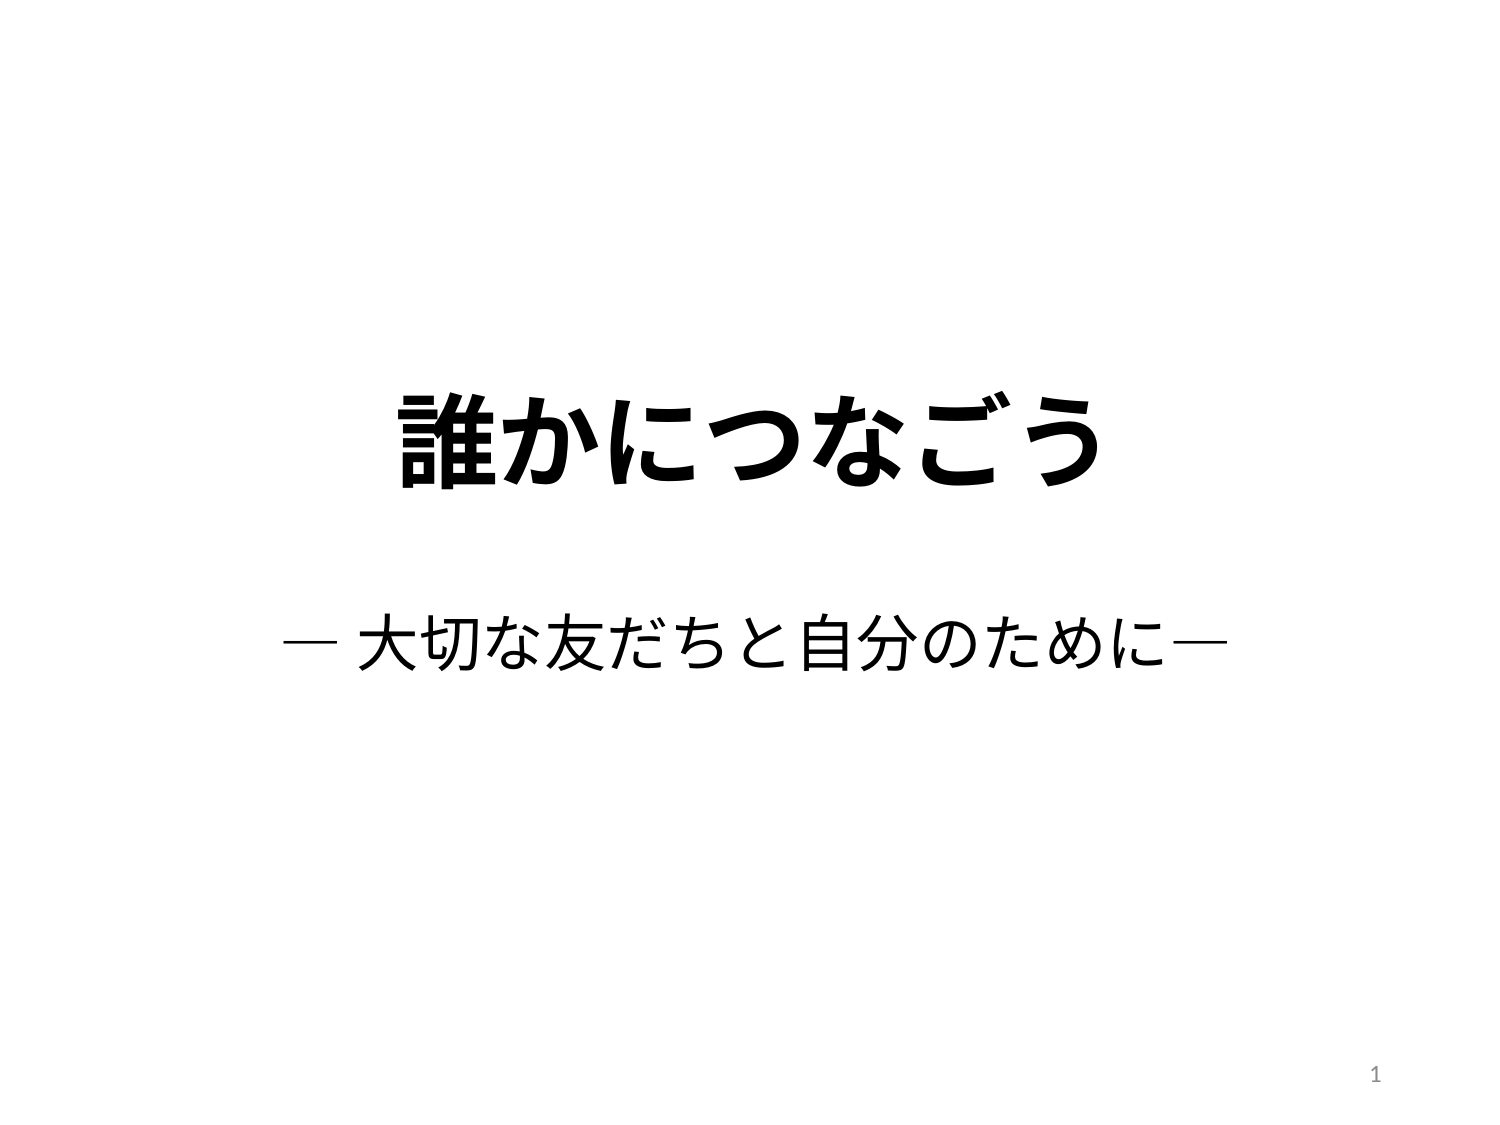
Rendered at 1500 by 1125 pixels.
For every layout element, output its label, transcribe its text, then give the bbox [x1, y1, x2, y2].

slide_number 1 [1059, 1042, 1397, 1103]
list 誰かにつなごう ―大切な友だちと自分のために― [47, 384, 1464, 1014]
